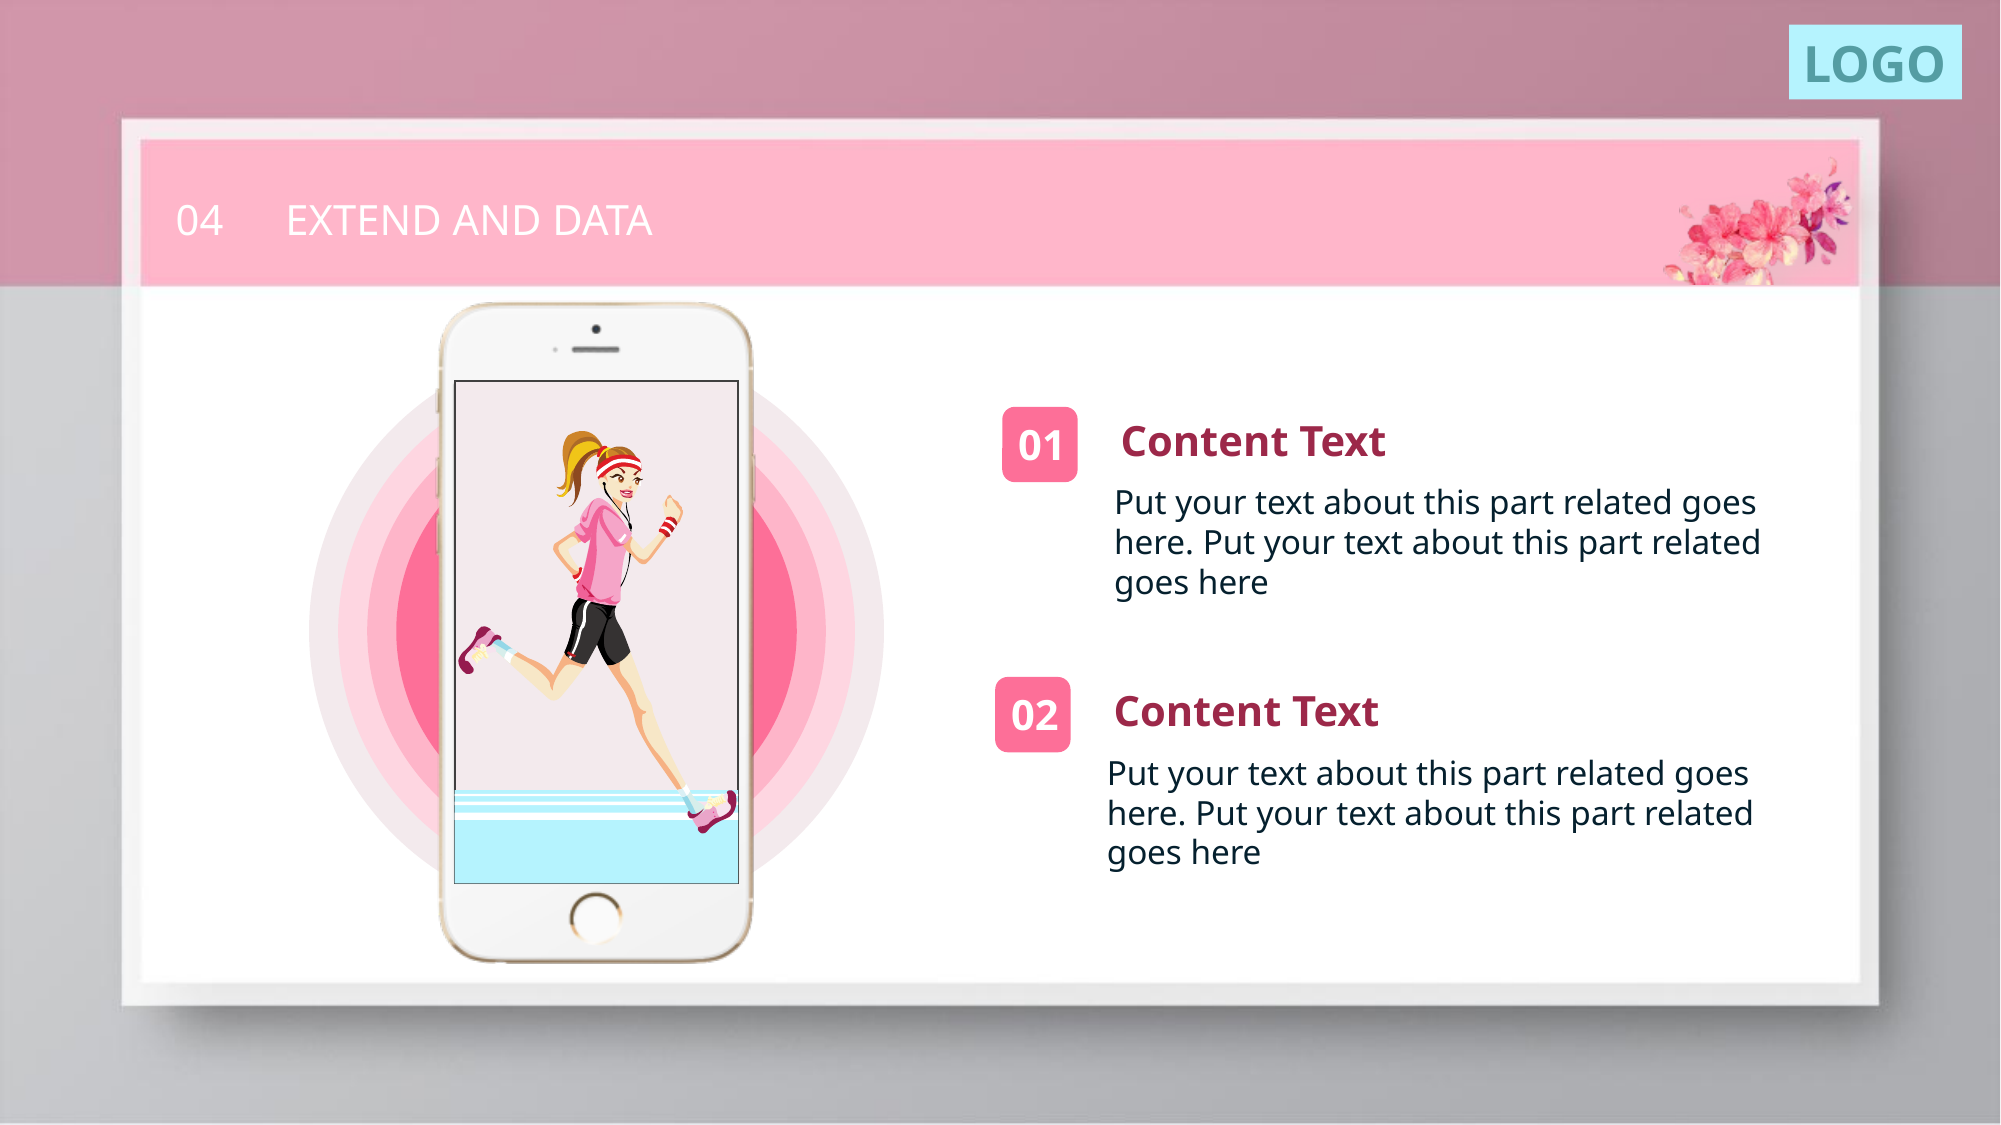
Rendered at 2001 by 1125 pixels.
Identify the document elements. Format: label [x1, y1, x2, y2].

picture [0, 0, 2001, 1125]
text_box [458, 420, 739, 838]
text_box [1001, 406, 1084, 483]
text_box [1077, 677, 1777, 881]
text_box [454, 790, 739, 884]
text_box [994, 676, 1077, 753]
text_box [1084, 407, 1784, 611]
